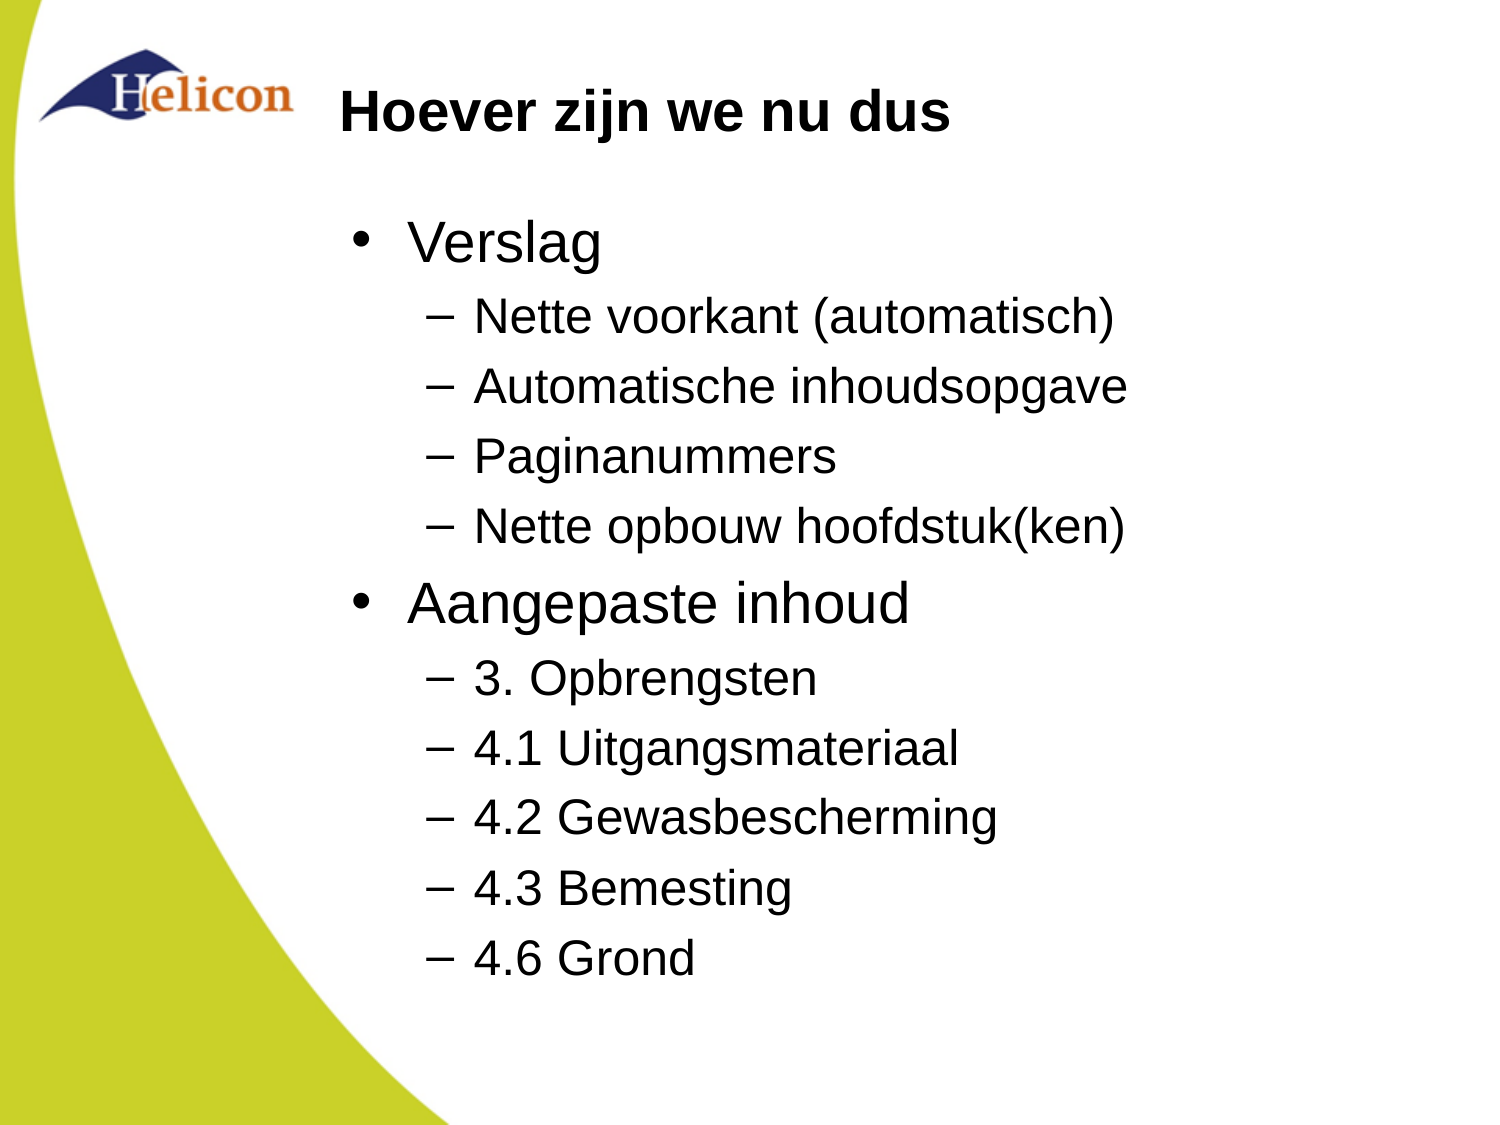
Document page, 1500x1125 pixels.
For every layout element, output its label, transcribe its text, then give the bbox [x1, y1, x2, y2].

title Hoever zijn we nu dus [324, 54, 1415, 161]
picture [0, 0, 1500, 1125]
list Verslag Nette voorkant (automatisch) Automatische inhoudsopgave Paginanummers Nette opbouw hoofdstuk(ken) Aangepaste inhoud 3. Opbrengsten 4.1 Uitgangsmateriaal 4.2 Gewasbescherming 4.3 Bemesting 4.6 Grond [336, 196, 1425, 1005]
